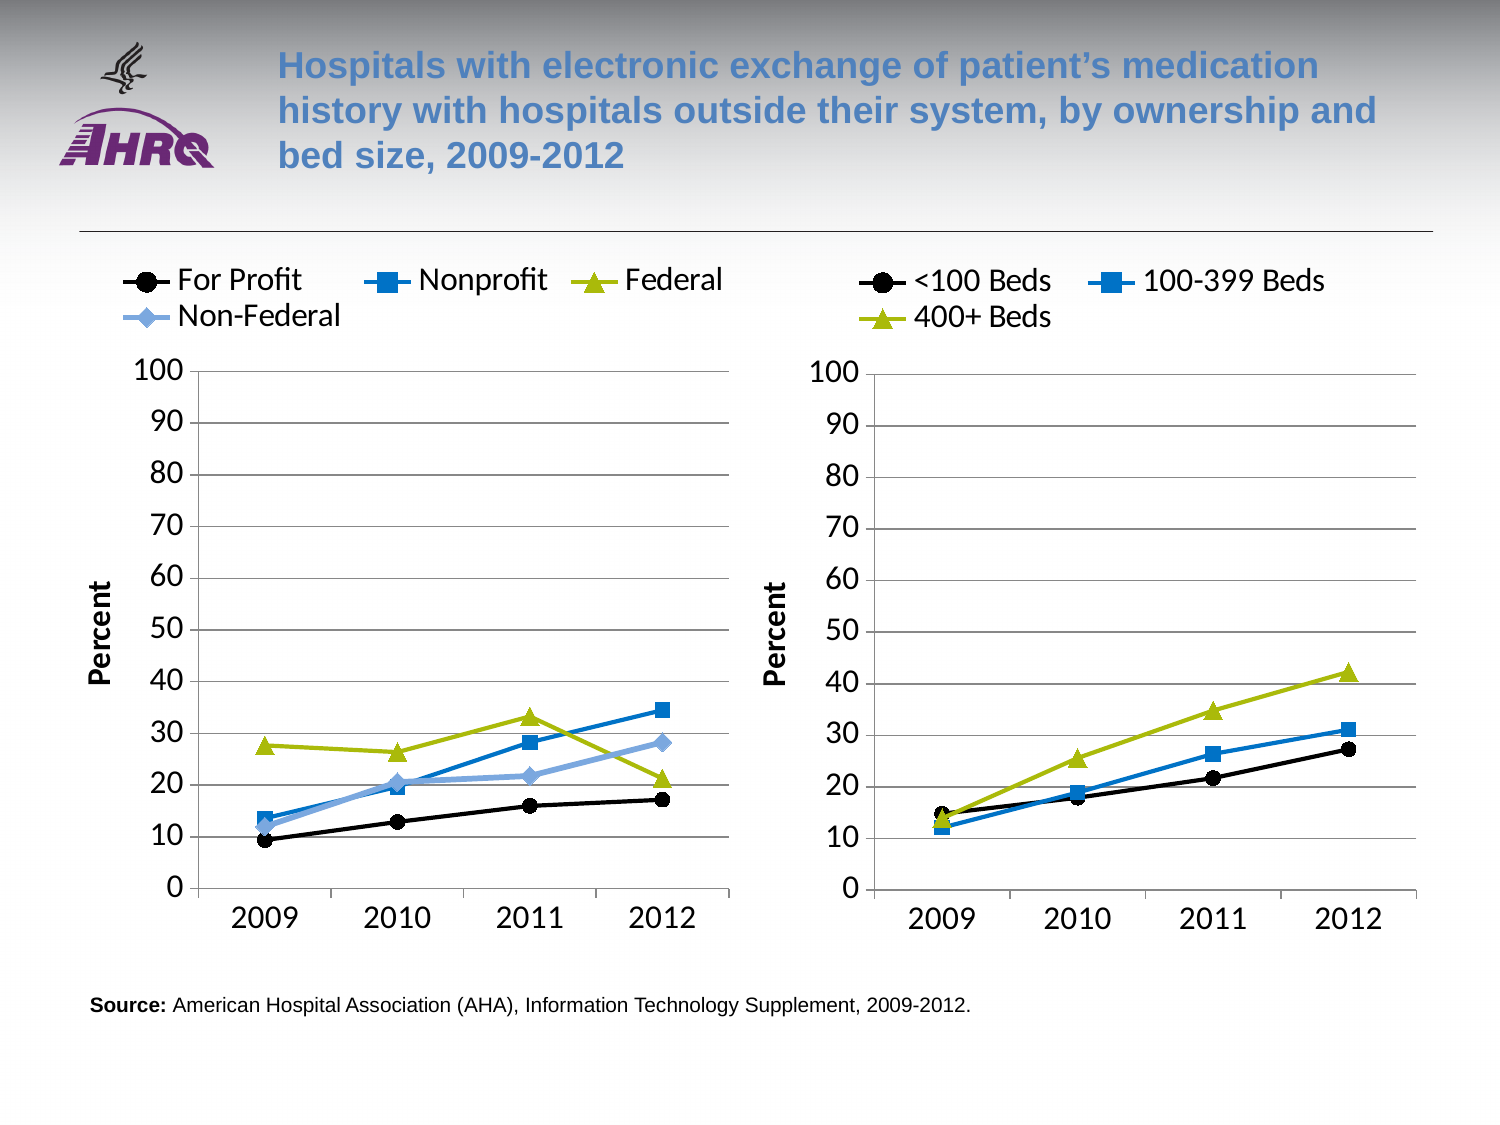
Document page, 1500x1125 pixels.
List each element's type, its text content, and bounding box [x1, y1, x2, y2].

title Hospitals with electronic exchange of patient’s medication history with hospitals outside their system, by ownership and bed size, 2009-2012 [262, 37, 1425, 180]
chart [74, 262, 1426, 983]
text_box Source: American Hospital Association (AHA), Information Technology Supplement, 2009-2012. [75, 991, 1163, 1025]
picture [0, 0, 1500, 1125]
